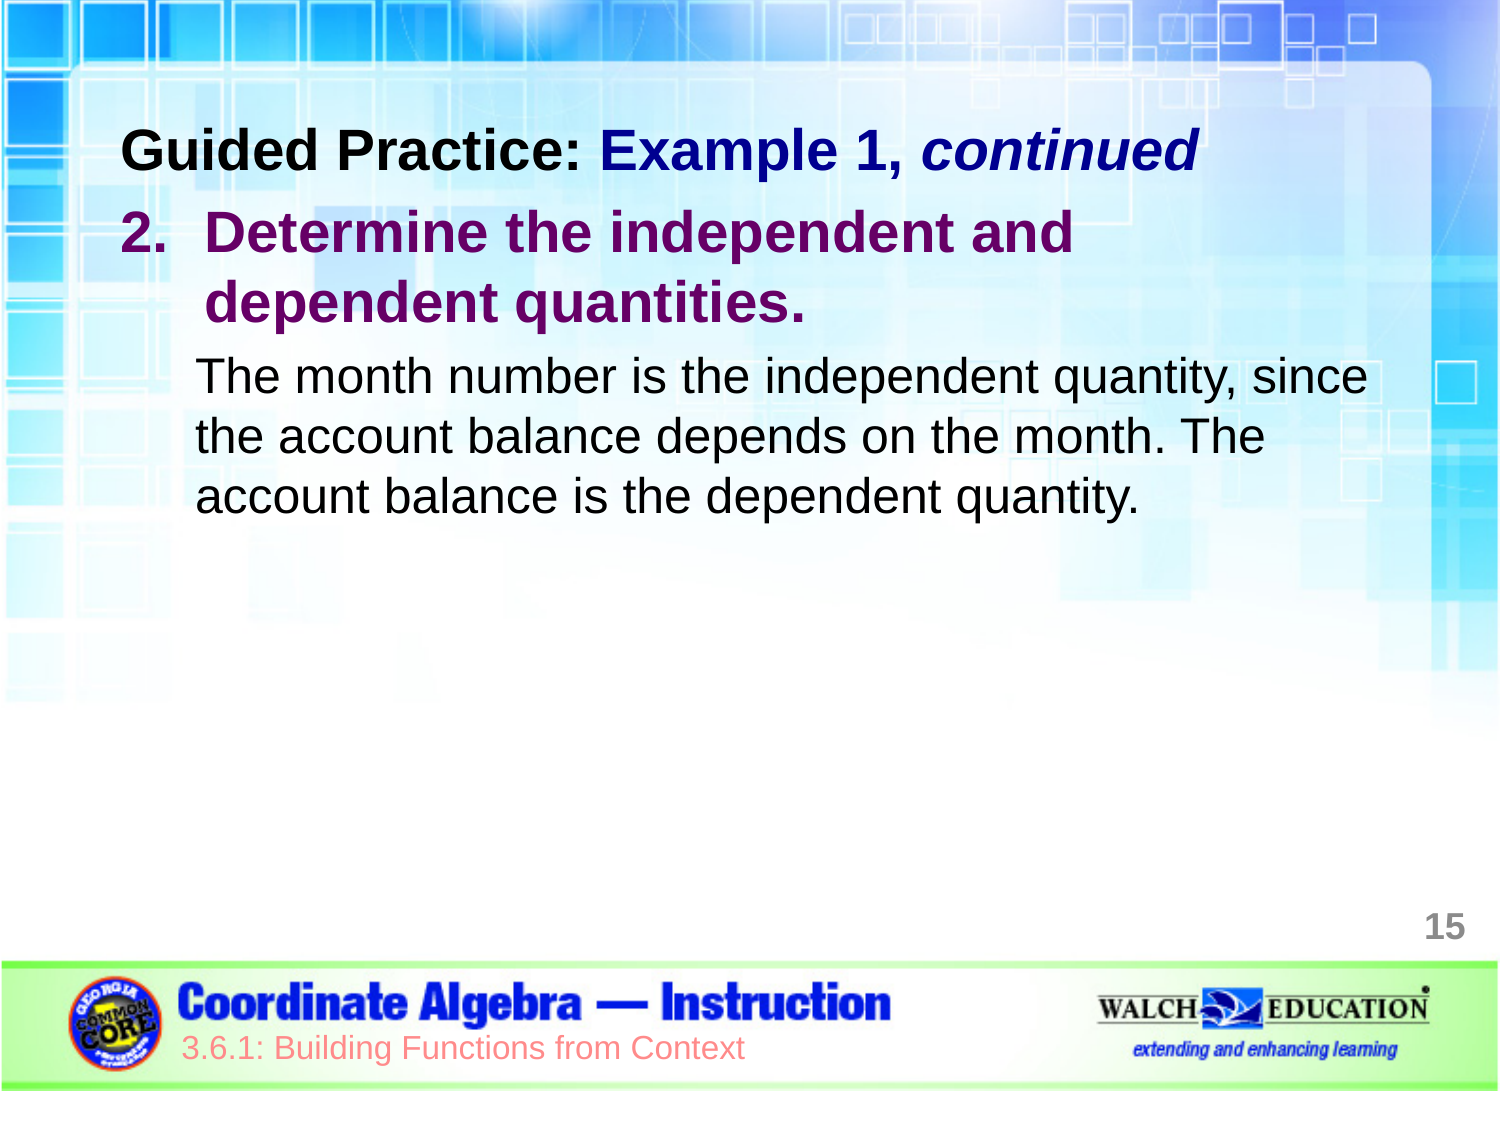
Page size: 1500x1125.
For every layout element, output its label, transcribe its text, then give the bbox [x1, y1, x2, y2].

subtitle Guided Practice: Example 1, continued Determine the independent and dependent quantities. The month number is the independent quantity, since the account balance depends on the month. The account balance is the dependent quantity. [105, 105, 1394, 925]
footer 3.6.1: Building Functions from Context [166, 1024, 1080, 1069]
slide_number 15 [1361, 901, 1481, 949]
picture [1, 0, 1500, 1091]
